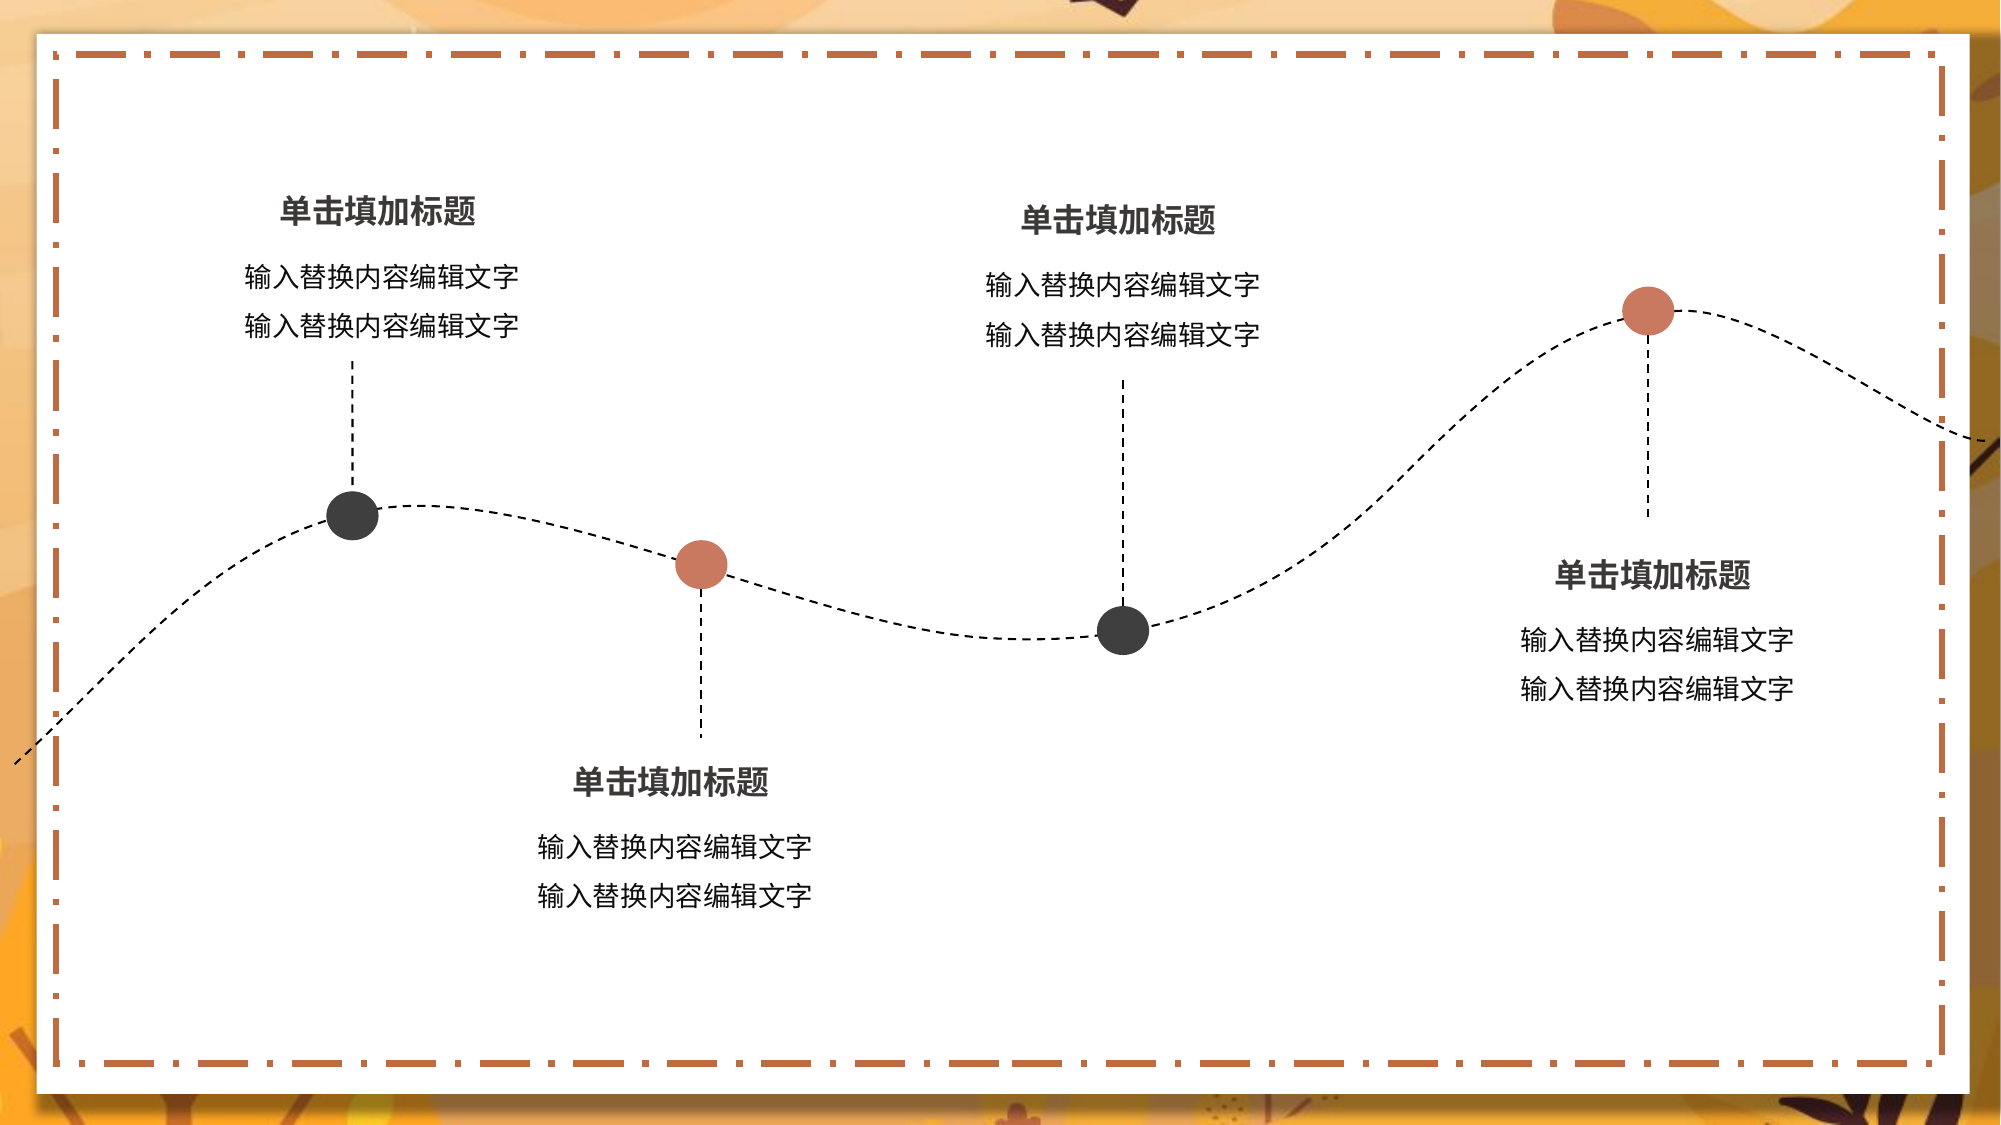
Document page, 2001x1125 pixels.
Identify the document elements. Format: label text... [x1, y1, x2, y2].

picture [0, 0, 2000, 1125]
text_box 输入替换内容编辑文字 输入替换内容编辑文字 [170, 252, 594, 286]
text_box 单击填加标题 [535, 765, 806, 801]
text_box 单击填加标题 [983, 191, 1254, 239]
text_box 单击填加标题 [242, 182, 513, 231]
text_box 输入替换内容编辑文字 输入替换内容编辑文字 [911, 261, 1335, 286]
text_box 输入替换内容编辑文字 输入替换内容编辑文字 [463, 822, 887, 969]
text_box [14, 286, 1986, 765]
